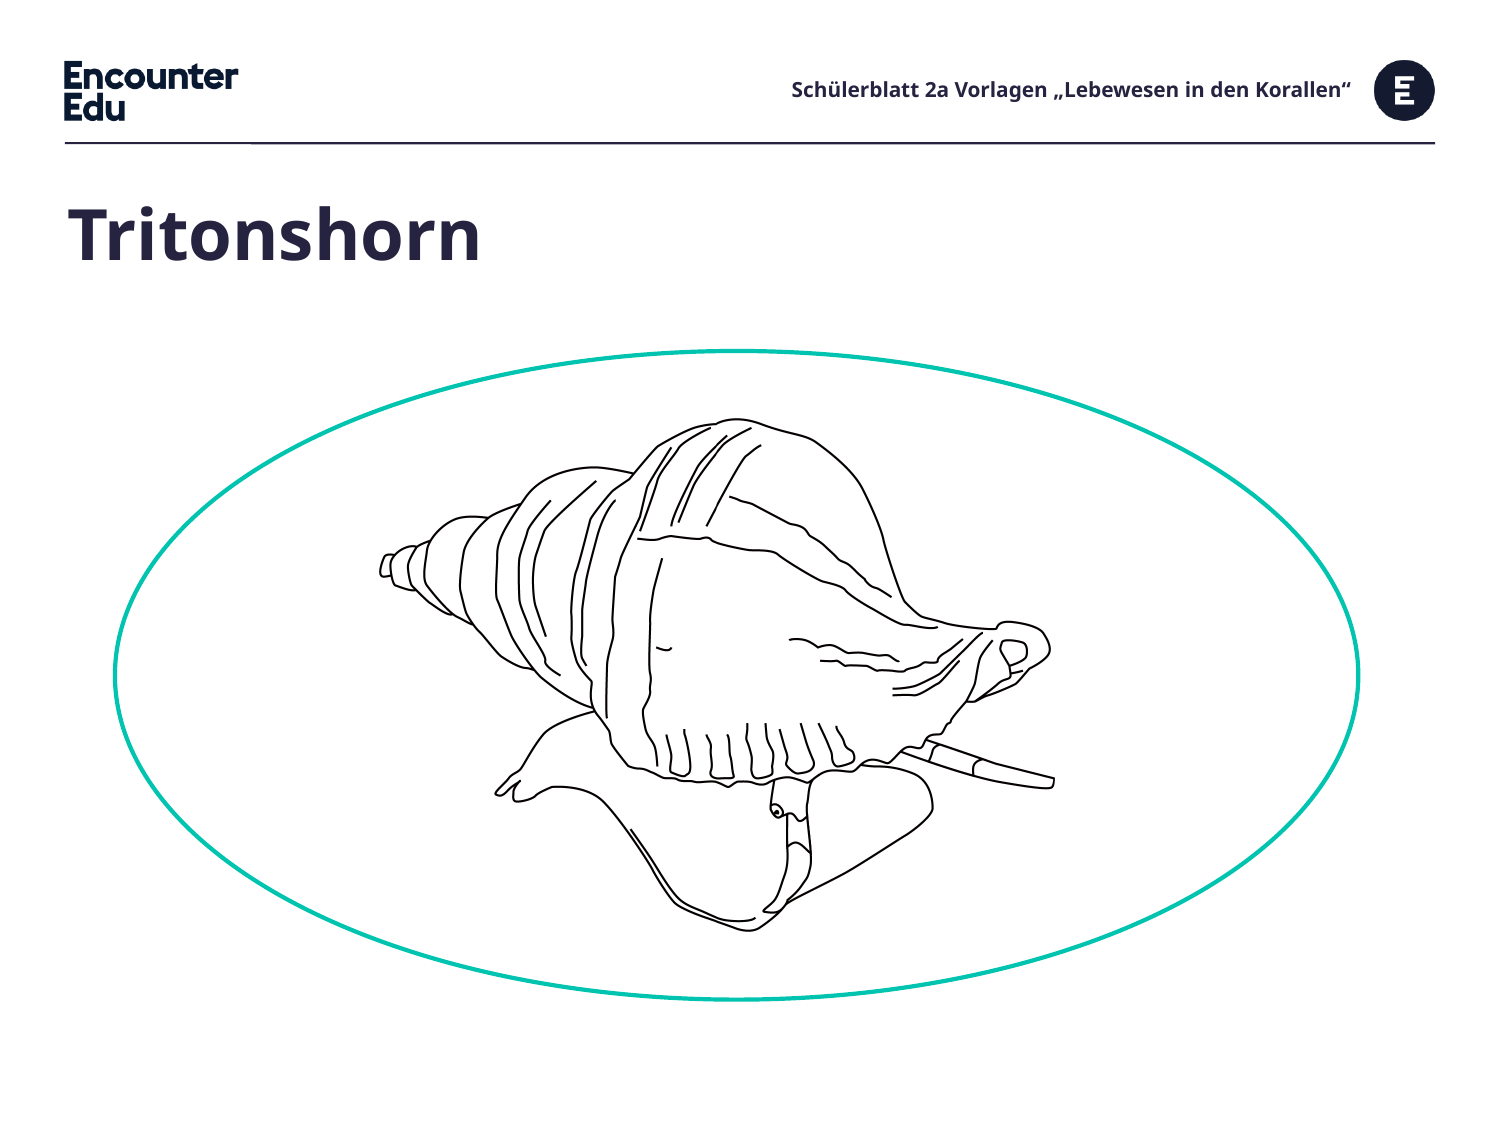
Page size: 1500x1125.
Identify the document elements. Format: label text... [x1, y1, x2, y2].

title Schülerblatt 2a Vorlagen „Lebewesen in den Korallen“ [749, 67, 1359, 114]
picture [378, 418, 1055, 932]
list Tritonshorn [59, 191, 929, 394]
picture [60, 59, 243, 122]
text_box [114, 366, 1359, 1000]
picture [1372, 58, 1436, 122]
